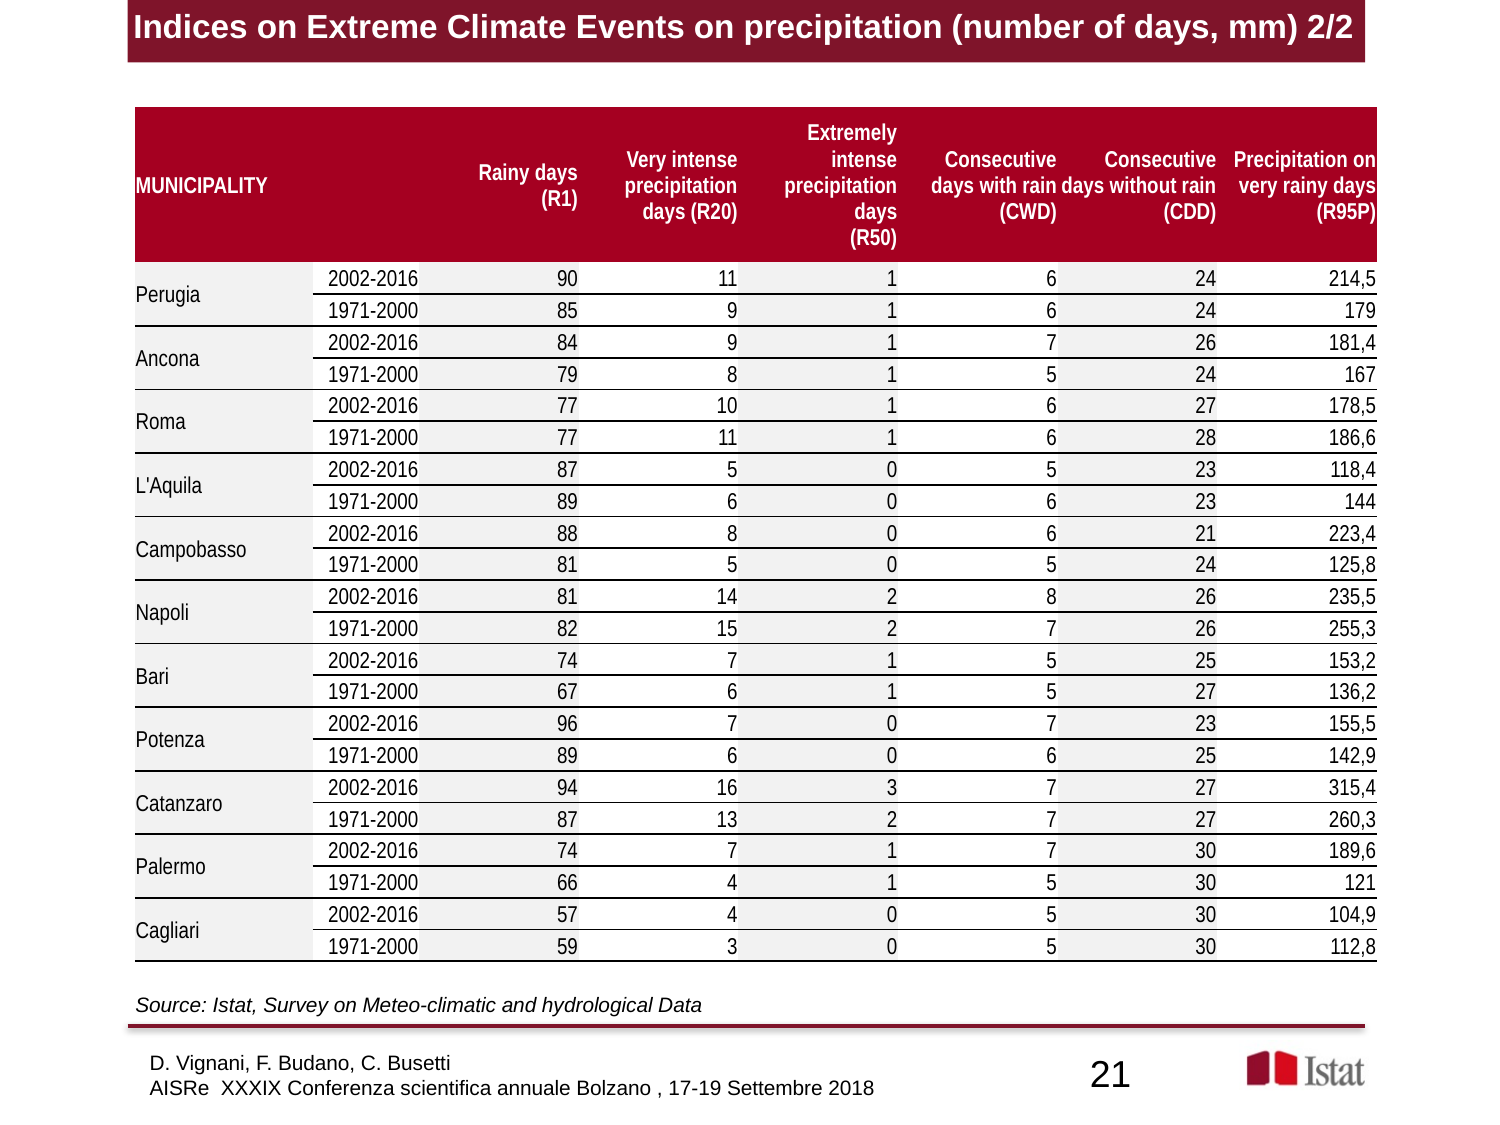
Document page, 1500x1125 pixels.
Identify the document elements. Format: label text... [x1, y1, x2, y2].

table_cell 26 [1058, 327, 1217, 357]
table_cell 104,9 [1217, 899, 1377, 929]
table_cell 27 [1058, 772, 1217, 802]
table_cell 8 [579, 359, 738, 389]
table_cell 0 [738, 899, 898, 929]
table_cell 142,9 [1217, 740, 1377, 770]
table_header [313, 107, 419, 262]
table_cell Catanzaro [135, 772, 313, 833]
table_cell 0 [738, 517, 898, 547]
table_cell 24 [1058, 295, 1217, 325]
table_cell 1971-2000 [313, 359, 419, 389]
table_cell 2 [738, 803, 898, 833]
table_cell 136,2 [1217, 676, 1377, 706]
table_cell 1971-2000 [313, 740, 419, 770]
table_cell 121 [1217, 867, 1377, 897]
table_cell Cagliari [135, 899, 313, 960]
table_cell 1 [738, 676, 898, 706]
table_cell 1971-2000 [313, 803, 419, 833]
table_cell 7 [898, 835, 1058, 865]
table_cell 1971-2000 [313, 867, 419, 897]
table_cell 30 [1058, 867, 1217, 897]
table_cell 5 [898, 359, 1058, 389]
table_cell 5 [579, 549, 738, 579]
table_cell 23 [1058, 708, 1217, 738]
table_cell 0 [738, 549, 898, 579]
table_cell 77 [419, 422, 579, 452]
table_header Extremely intense precipitation days (R50) [738, 107, 898, 262]
table_cell 214,5 [1217, 262, 1377, 293]
table_cell 189,6 [1217, 835, 1377, 865]
table_cell 178,5 [1217, 390, 1377, 420]
table_cell Bari [135, 644, 313, 706]
text_box D. Vignani, F. Budano, C. Busetti AISRe XXXIX Conferenza scientifica annuale Bolzano , 17-19 Settembre 2018 [134, 1042, 997, 1108]
table_cell 9 [579, 295, 738, 325]
table_cell 5 [898, 899, 1058, 929]
table_cell 7 [579, 644, 738, 674]
table_cell 6 [898, 295, 1058, 325]
table_cell 5 [898, 549, 1058, 579]
table_cell 1 [738, 390, 898, 420]
table_cell Perugia [135, 262, 313, 325]
table_cell 155,5 [1217, 708, 1377, 738]
table_cell 7 [898, 803, 1058, 833]
table_cell 181,4 [1217, 327, 1377, 357]
table_cell 1971-2000 [313, 549, 419, 579]
table_cell 235,5 [1217, 581, 1377, 611]
table_cell 85 [419, 295, 579, 325]
table_header Rainy days (R1) [419, 107, 579, 262]
table_cell 1 [738, 262, 898, 293]
table_cell 6 [898, 262, 1058, 293]
table_cell 7 [898, 613, 1058, 643]
table_cell 7 [898, 772, 1058, 802]
table_cell Campobasso [135, 517, 313, 579]
table_cell 7 [898, 327, 1058, 357]
table_cell Palermo [135, 835, 313, 897]
table_cell 25 [1058, 644, 1217, 674]
table_cell 2002-2016 [313, 835, 419, 865]
table_cell 30 [1058, 899, 1217, 929]
table_cell 30 [1058, 930, 1217, 960]
table_cell 6 [898, 390, 1058, 420]
table_cell 7 [898, 708, 1058, 738]
table_cell 0 [738, 708, 898, 738]
table_cell 223,4 [1217, 517, 1377, 547]
table_cell 5 [898, 644, 1058, 674]
table_header MUNICIPALITY [135, 107, 313, 262]
table_cell 23 [1058, 486, 1217, 516]
table_cell 260,3 [1217, 803, 1377, 833]
table_cell 4 [579, 867, 738, 897]
table_cell 88 [419, 517, 579, 547]
table_cell 2002-2016 [313, 772, 419, 802]
table_cell 144 [1217, 486, 1377, 516]
table_cell 179 [1217, 295, 1377, 325]
table_cell 89 [419, 486, 579, 516]
table_cell 125,8 [1217, 549, 1377, 579]
table_cell 30 [1058, 835, 1217, 865]
table_cell 3 [738, 772, 898, 802]
table_cell 82 [419, 613, 579, 643]
table_cell 2 [738, 581, 898, 611]
table_cell 1 [738, 835, 898, 865]
table_cell 118,4 [1217, 454, 1377, 484]
table_cell Napoli [135, 581, 313, 643]
table_cell 87 [419, 803, 579, 833]
table_cell 7 [579, 708, 738, 738]
table_cell 2002-2016 [313, 899, 419, 929]
table_cell 57 [419, 899, 579, 929]
table_header Precipitation on very rainy days (R95P) [1217, 107, 1377, 262]
table_cell 25 [1058, 740, 1217, 770]
table_cell 11 [579, 262, 738, 293]
table_cell 112,8 [1217, 930, 1377, 960]
table_cell 94 [419, 772, 579, 802]
table_cell 24 [1058, 262, 1217, 293]
table_cell 28 [1058, 422, 1217, 452]
table_cell 59 [419, 930, 579, 960]
table_cell 6 [898, 517, 1058, 547]
table_cell 10 [579, 390, 738, 420]
table_cell 81 [419, 549, 579, 579]
table_cell 3 [579, 930, 738, 960]
table_cell 1 [738, 295, 898, 325]
table_cell 1971-2000 [313, 930, 419, 960]
table_cell 1971-2000 [313, 676, 419, 706]
table_cell 90 [419, 262, 579, 293]
table_cell 89 [419, 740, 579, 770]
table_cell 24 [1058, 549, 1217, 579]
table_cell 6 [579, 486, 738, 516]
table_cell 8 [898, 581, 1058, 611]
table_cell 315,4 [1217, 772, 1377, 802]
table_cell 2002-2016 [313, 327, 419, 357]
table_cell 81 [419, 581, 579, 611]
table_cell 21 [1058, 517, 1217, 547]
table_cell 7 [579, 835, 738, 865]
table_header Consecutive days with rain (CWD) [898, 107, 1058, 262]
table_cell 6 [579, 740, 738, 770]
table_cell 74 [419, 644, 579, 674]
table_cell 5 [898, 930, 1058, 960]
table_cell 84 [419, 327, 579, 357]
table_cell 14 [579, 581, 738, 611]
table_cell 5 [898, 676, 1058, 706]
table_cell 6 [898, 486, 1058, 516]
table_cell 24 [1058, 359, 1217, 389]
text_box Indices on Extreme Climate Events on precipitation (number of days, mm) 2/2 [104, 5, 1425, 63]
table_cell 79 [419, 359, 579, 389]
table_cell Ancona [135, 327, 313, 389]
table_cell 1971-2000 [313, 613, 419, 643]
table_cell 1 [738, 422, 898, 452]
slide_number 21 [1074, 1042, 1425, 1103]
text_box Source: Istat, Survey on Meteo-climatic and hydrological Data [120, 984, 745, 1025]
table_cell 2002-2016 [313, 262, 419, 293]
table_cell 26 [1058, 581, 1217, 611]
table_cell 1 [738, 644, 898, 674]
table_cell 5 [898, 454, 1058, 484]
table_cell 2002-2016 [313, 517, 419, 547]
table_cell 27 [1058, 676, 1217, 706]
table_cell 2 [738, 613, 898, 643]
table_cell 8 [579, 517, 738, 547]
table_cell 186,6 [1217, 422, 1377, 452]
table_cell Potenza [135, 708, 313, 770]
table_cell 11 [579, 422, 738, 452]
table_cell L'Aquila [135, 454, 313, 516]
table_cell 2002-2016 [313, 454, 419, 484]
table_cell 4 [579, 899, 738, 929]
table_cell 153,2 [1217, 644, 1377, 674]
table_cell 6 [898, 740, 1058, 770]
table_cell 87 [419, 454, 579, 484]
table_cell 77 [419, 390, 579, 420]
table_cell 0 [738, 740, 898, 770]
table_cell 1971-2000 [313, 422, 419, 452]
table_cell 15 [579, 613, 738, 643]
table_cell 9 [579, 327, 738, 357]
table_cell 2002-2016 [313, 644, 419, 674]
table_cell 6 [898, 422, 1058, 452]
table_cell 74 [419, 835, 579, 865]
table_cell 1971-2000 [313, 295, 419, 325]
table_cell 1 [738, 867, 898, 897]
table_cell 1 [738, 359, 898, 389]
table_cell 2002-2016 [313, 581, 419, 611]
table_cell 96 [419, 708, 579, 738]
table_cell 27 [1058, 390, 1217, 420]
table_cell 67 [419, 676, 579, 706]
table_cell 66 [419, 867, 579, 897]
table_cell 26 [1058, 613, 1217, 643]
table_cell 1971-2000 [313, 486, 419, 516]
table_cell Roma [135, 390, 313, 452]
table_cell 23 [1058, 454, 1217, 484]
table_cell 27 [1058, 803, 1217, 833]
table_cell 0 [738, 930, 898, 960]
table_cell 0 [738, 454, 898, 484]
table_cell 6 [579, 676, 738, 706]
table_cell 0 [738, 486, 898, 516]
table_cell 5 [898, 867, 1058, 897]
table_cell 167 [1217, 359, 1377, 389]
table_cell 255,3 [1217, 613, 1377, 643]
table_cell 5 [579, 454, 738, 484]
table_header Consecutive days without rain (CDD) [1058, 107, 1217, 262]
table_cell 2002-2016 [313, 708, 419, 738]
table_header Very intense precipitation days (R20) [579, 107, 738, 262]
table_cell 1 [738, 327, 898, 357]
table_cell 16 [579, 772, 738, 802]
table_cell 2002-2016 [313, 390, 419, 420]
table_cell 13 [579, 803, 738, 833]
